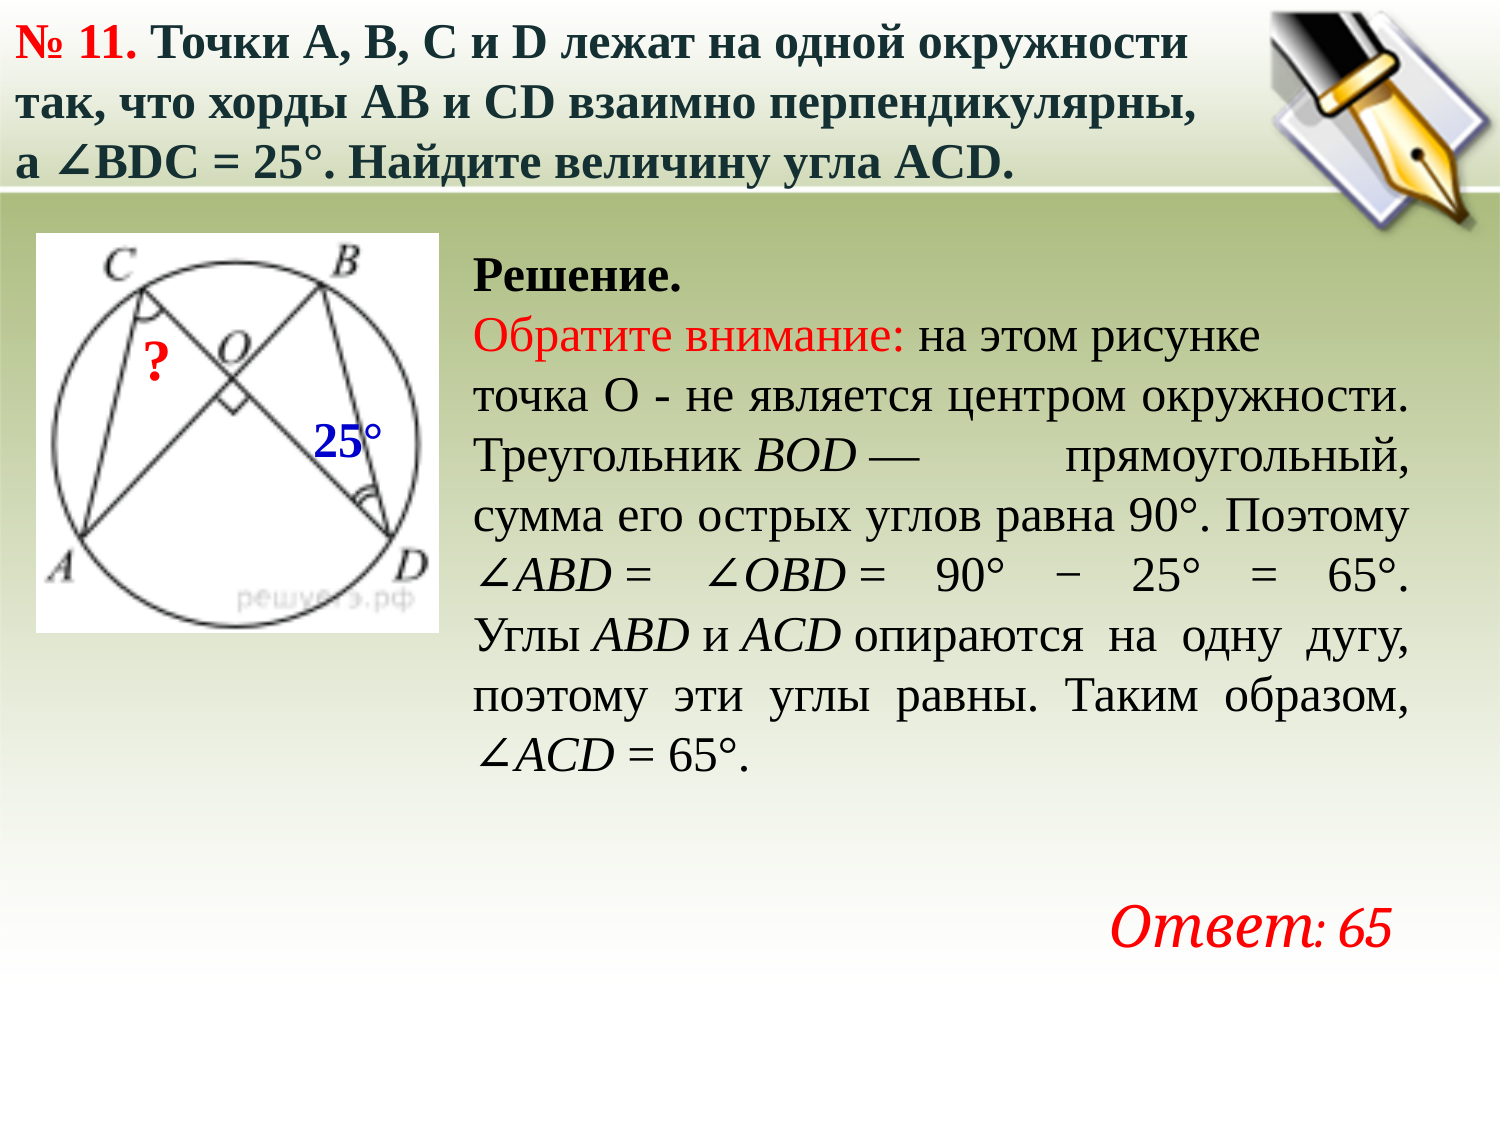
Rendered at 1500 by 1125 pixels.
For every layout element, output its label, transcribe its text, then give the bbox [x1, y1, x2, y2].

text_box № 11. Точки A, B, C и D лежат на одной окружности так, что хорды AB и СD взаимно перпендикулярны, а ∠BDC = 25°. Найдите величину угла ACD. [0, 0, 1227, 196]
picture [0, 0, 1500, 1125]
text_box Ответ: 65 [1094, 877, 1407, 967]
text_box Решение. Обратите внимание: на этом рисунке точка О - не является центром окружности. Треугольник BOD — прямоугольный, сумма его острых углов равна 90°. Поэтому ∠ABD = ∠OBD = 90° − 25° = 65°. Углы ABD и ACD опираются на одну дугу, поэтому эти углы равны. Таким образом, ∠ACD = 65°. [458, 233, 1425, 849]
